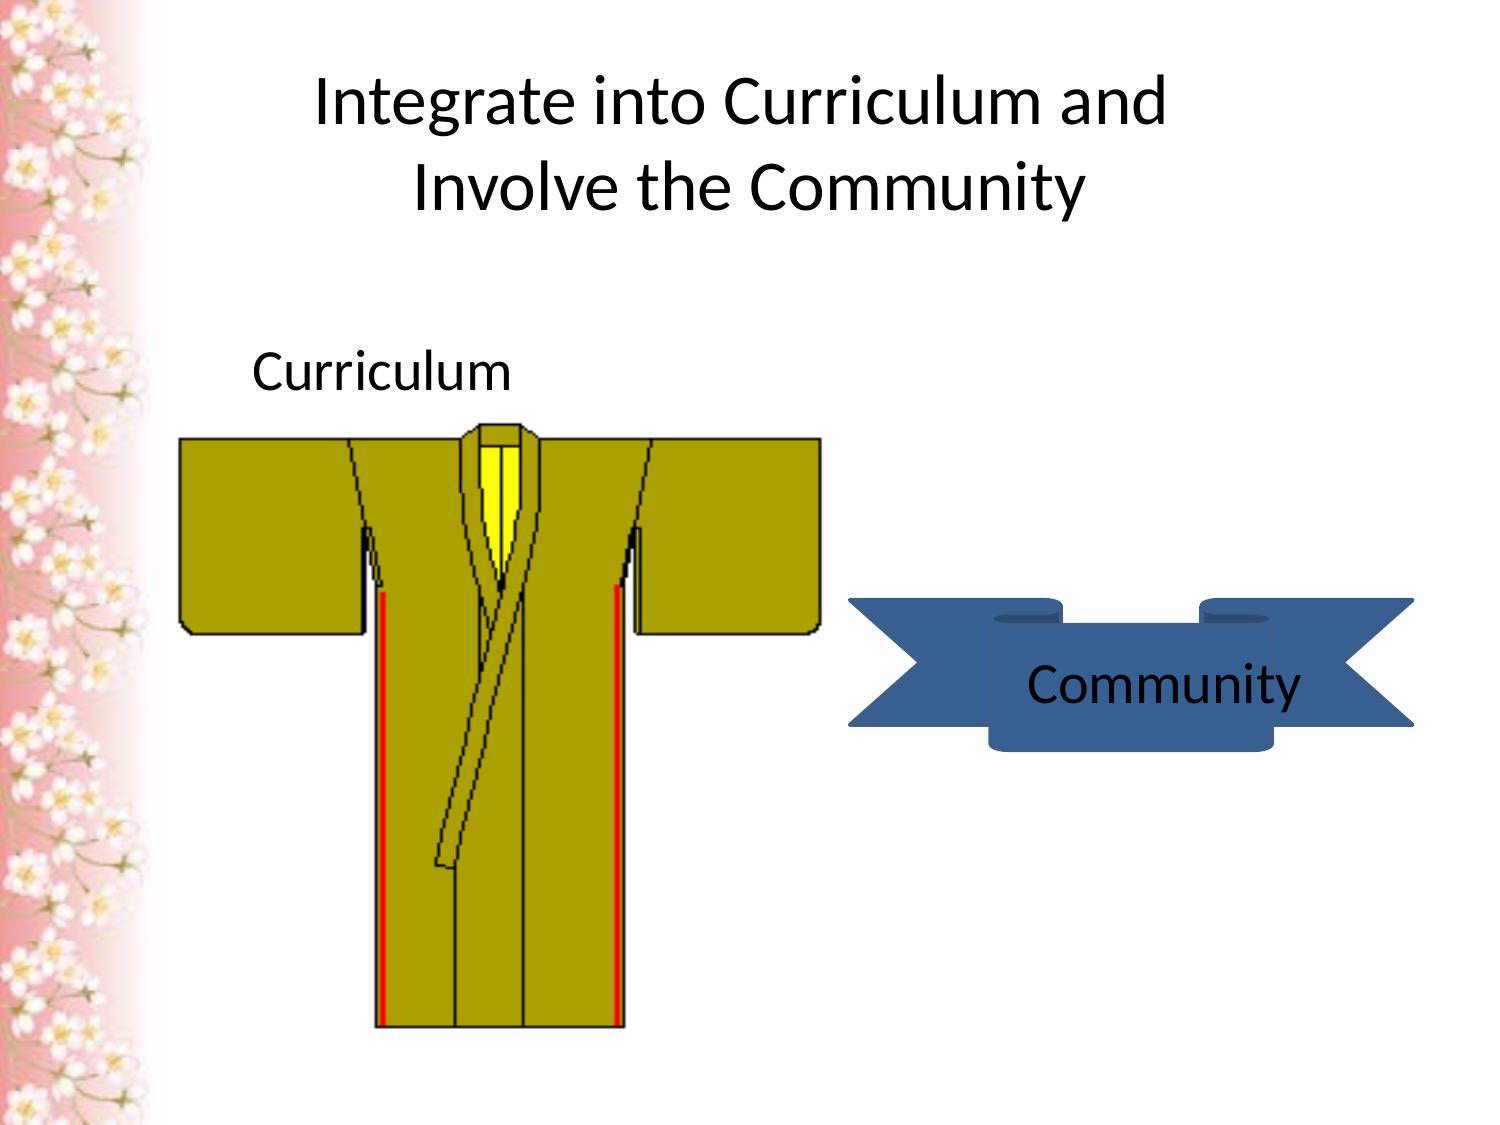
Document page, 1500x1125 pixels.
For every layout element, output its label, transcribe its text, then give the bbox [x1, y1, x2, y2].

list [174, 412, 826, 1041]
picture [0, 0, 1500, 1125]
title Integrate into Curriculum and Involve the Community [75, 45, 1425, 233]
text_box Community [1012, 637, 1400, 723]
text_box Curriculum [237, 324, 613, 410]
text_box [848, 597, 1415, 753]
